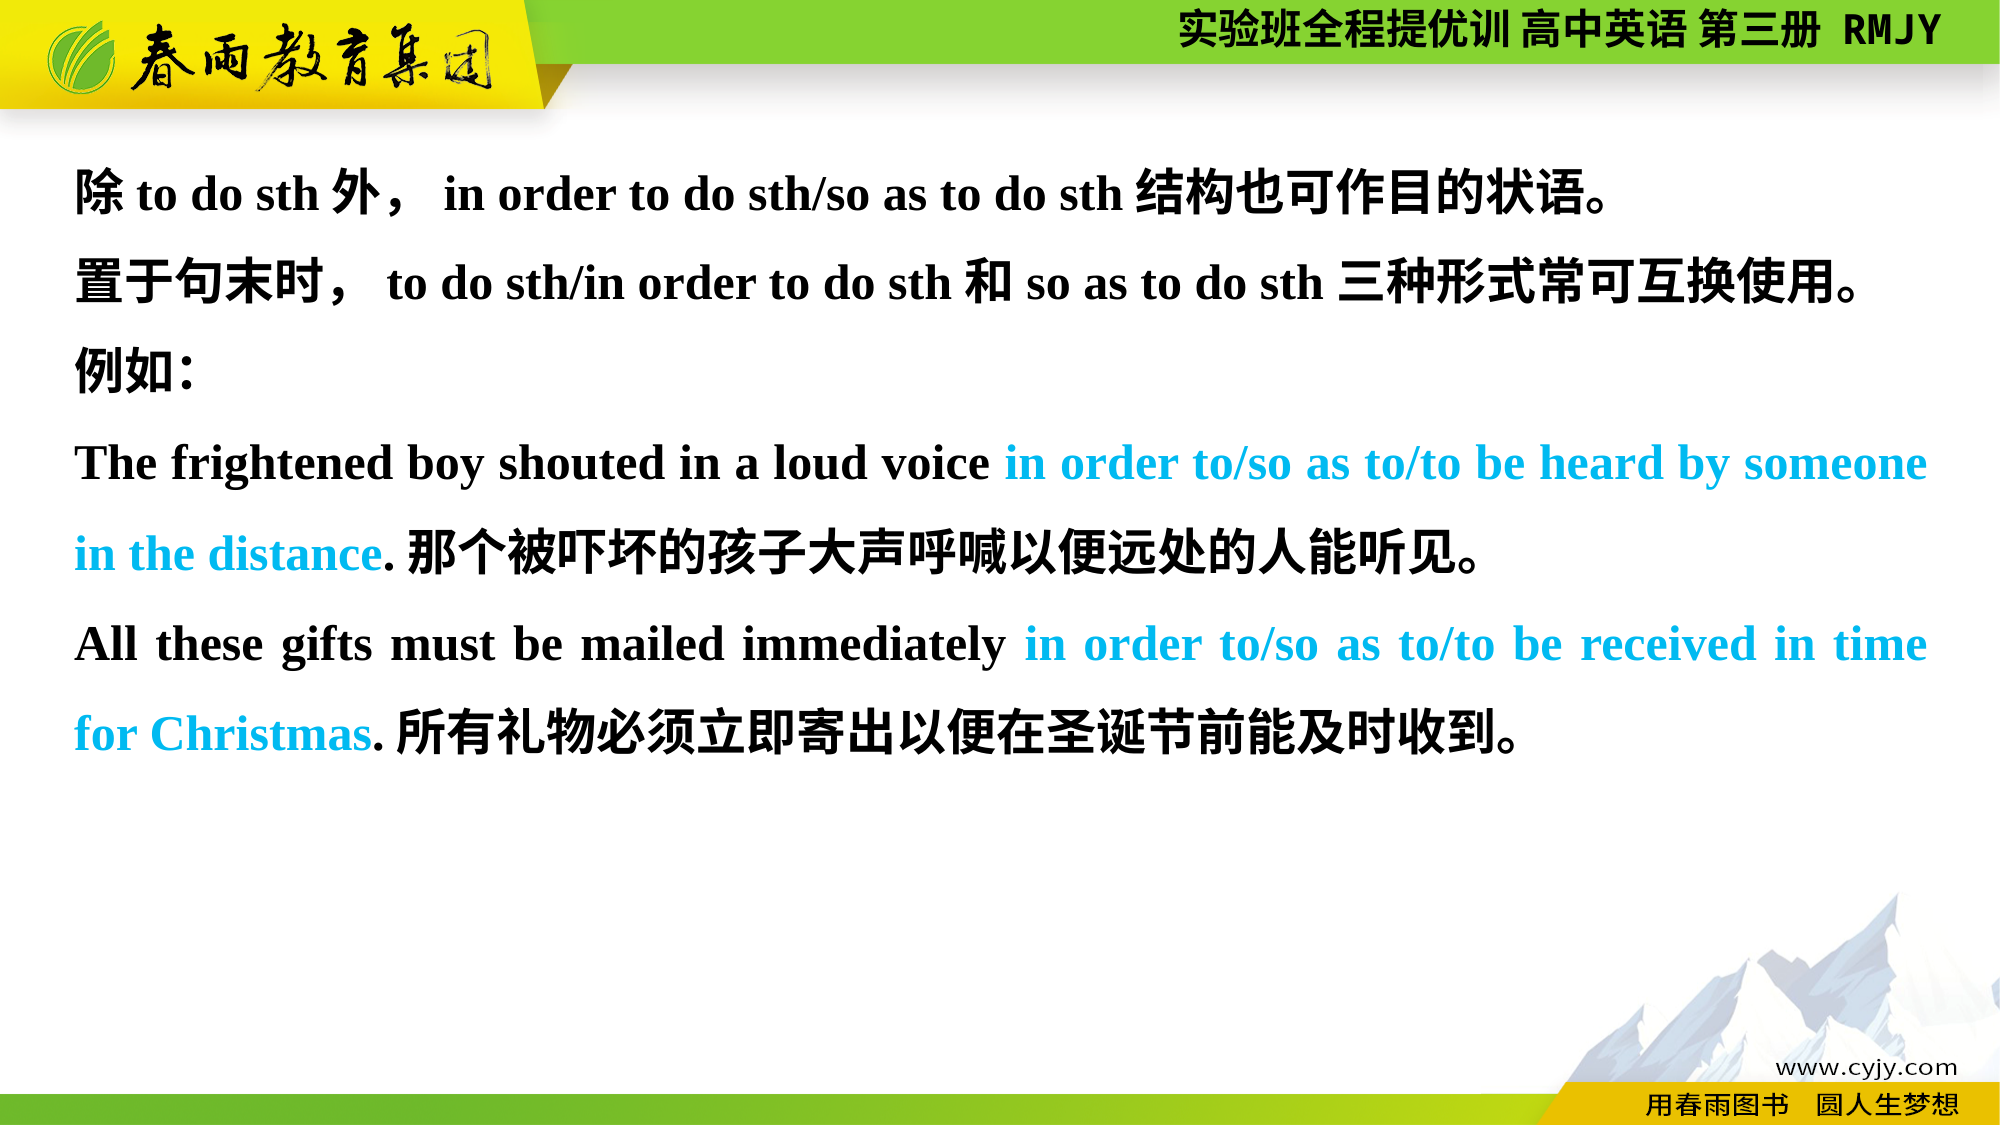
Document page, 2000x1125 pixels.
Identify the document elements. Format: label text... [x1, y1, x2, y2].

picture [0, 0, 2000, 1125]
list 除to do sth外，in order to do sth/so as to do sth结构也可作目的状语。 置于句末时，to do sth/in order to do sth和so as to do sth三种形式常可互换使用。 例如： The frightened boy shouted in a loud voice in order to/so as to/to be heard by someone in the distance.那个被吓坏的孩子大声呼喊以便远处的人能听见。 All these gifts must be mailed immediately in order to/so as to/to be received in time for Christmas.所有礼物必须立即寄出以便在圣诞节前能及时收到。 [59, 122, 1944, 774]
